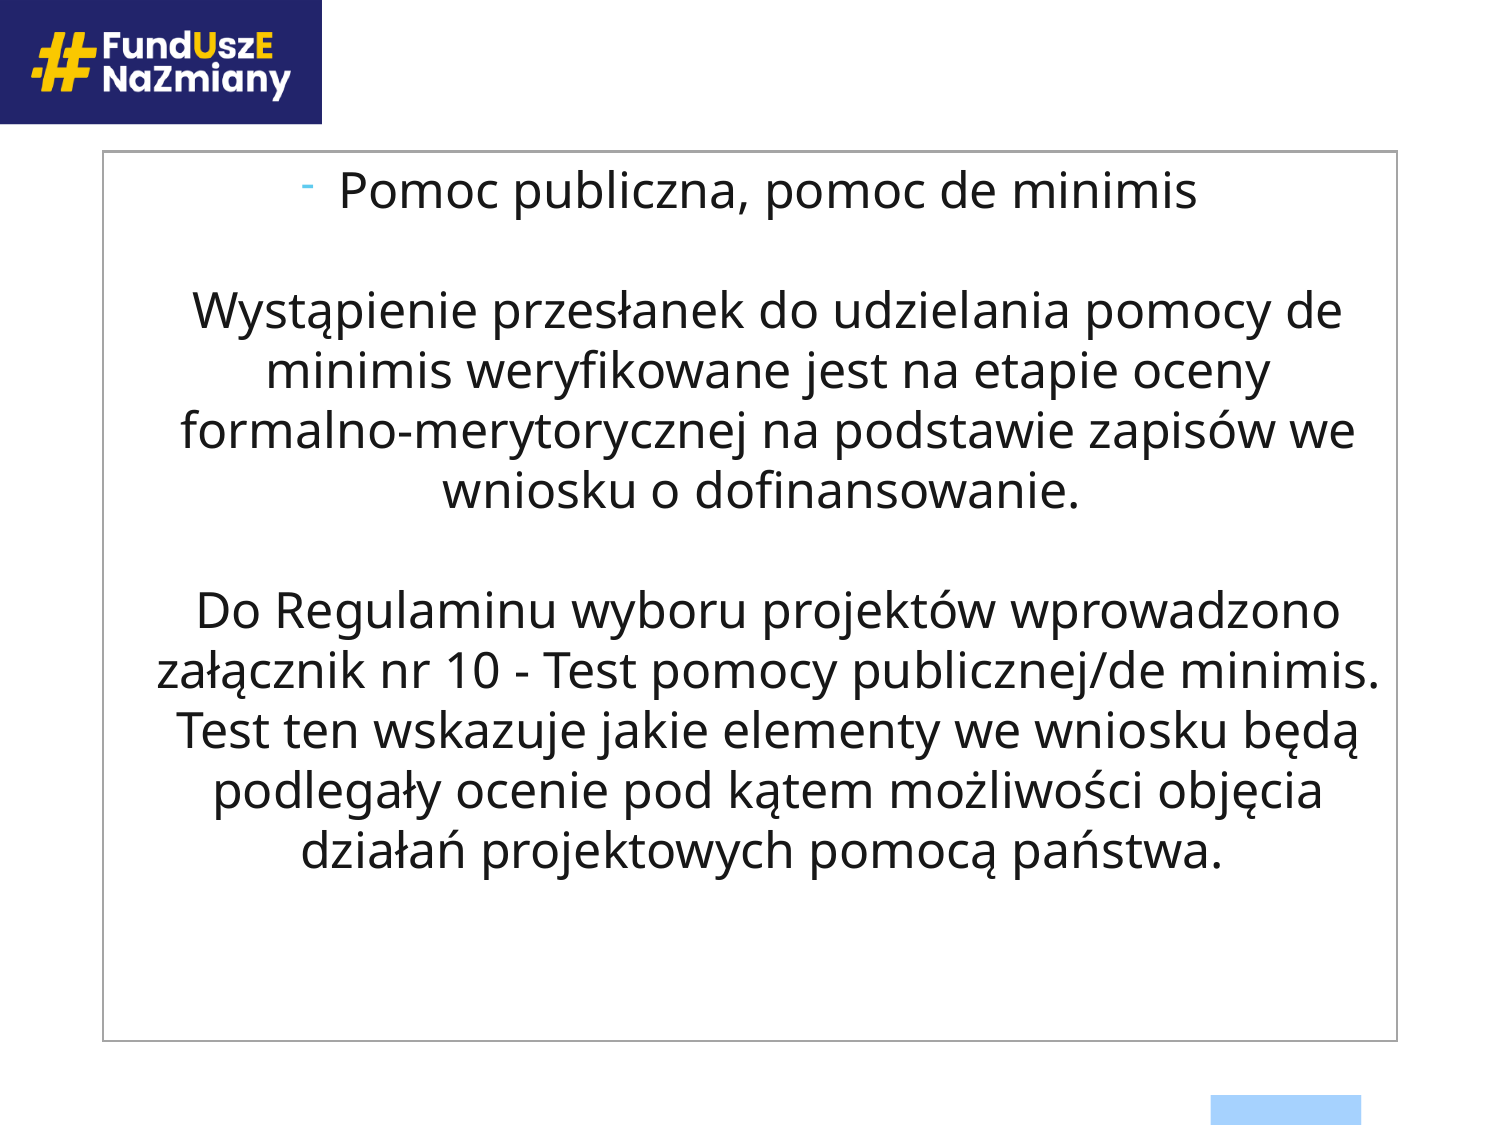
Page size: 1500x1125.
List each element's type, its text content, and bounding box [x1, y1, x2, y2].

picture [0, 0, 1500, 1125]
list Pomoc publiczna, pomoc de minimis Wystąpienie przesłanek do udzielania pomocy de minimis weryfikowane jest na etapie oceny formalno-merytorycznej na podstawie zapisów we wniosku o dofinansowanie. Do Regulaminu wyboru projektów wprowadzono załącznik nr 10 - Test pomocy publicznej/de minimis. Test ten wskazuje jakie elementy we wniosku będą podlegały ocenie pod kątem możliwości objęcia działań projektowych pomocą państwa. [102, 150, 1398, 1042]
